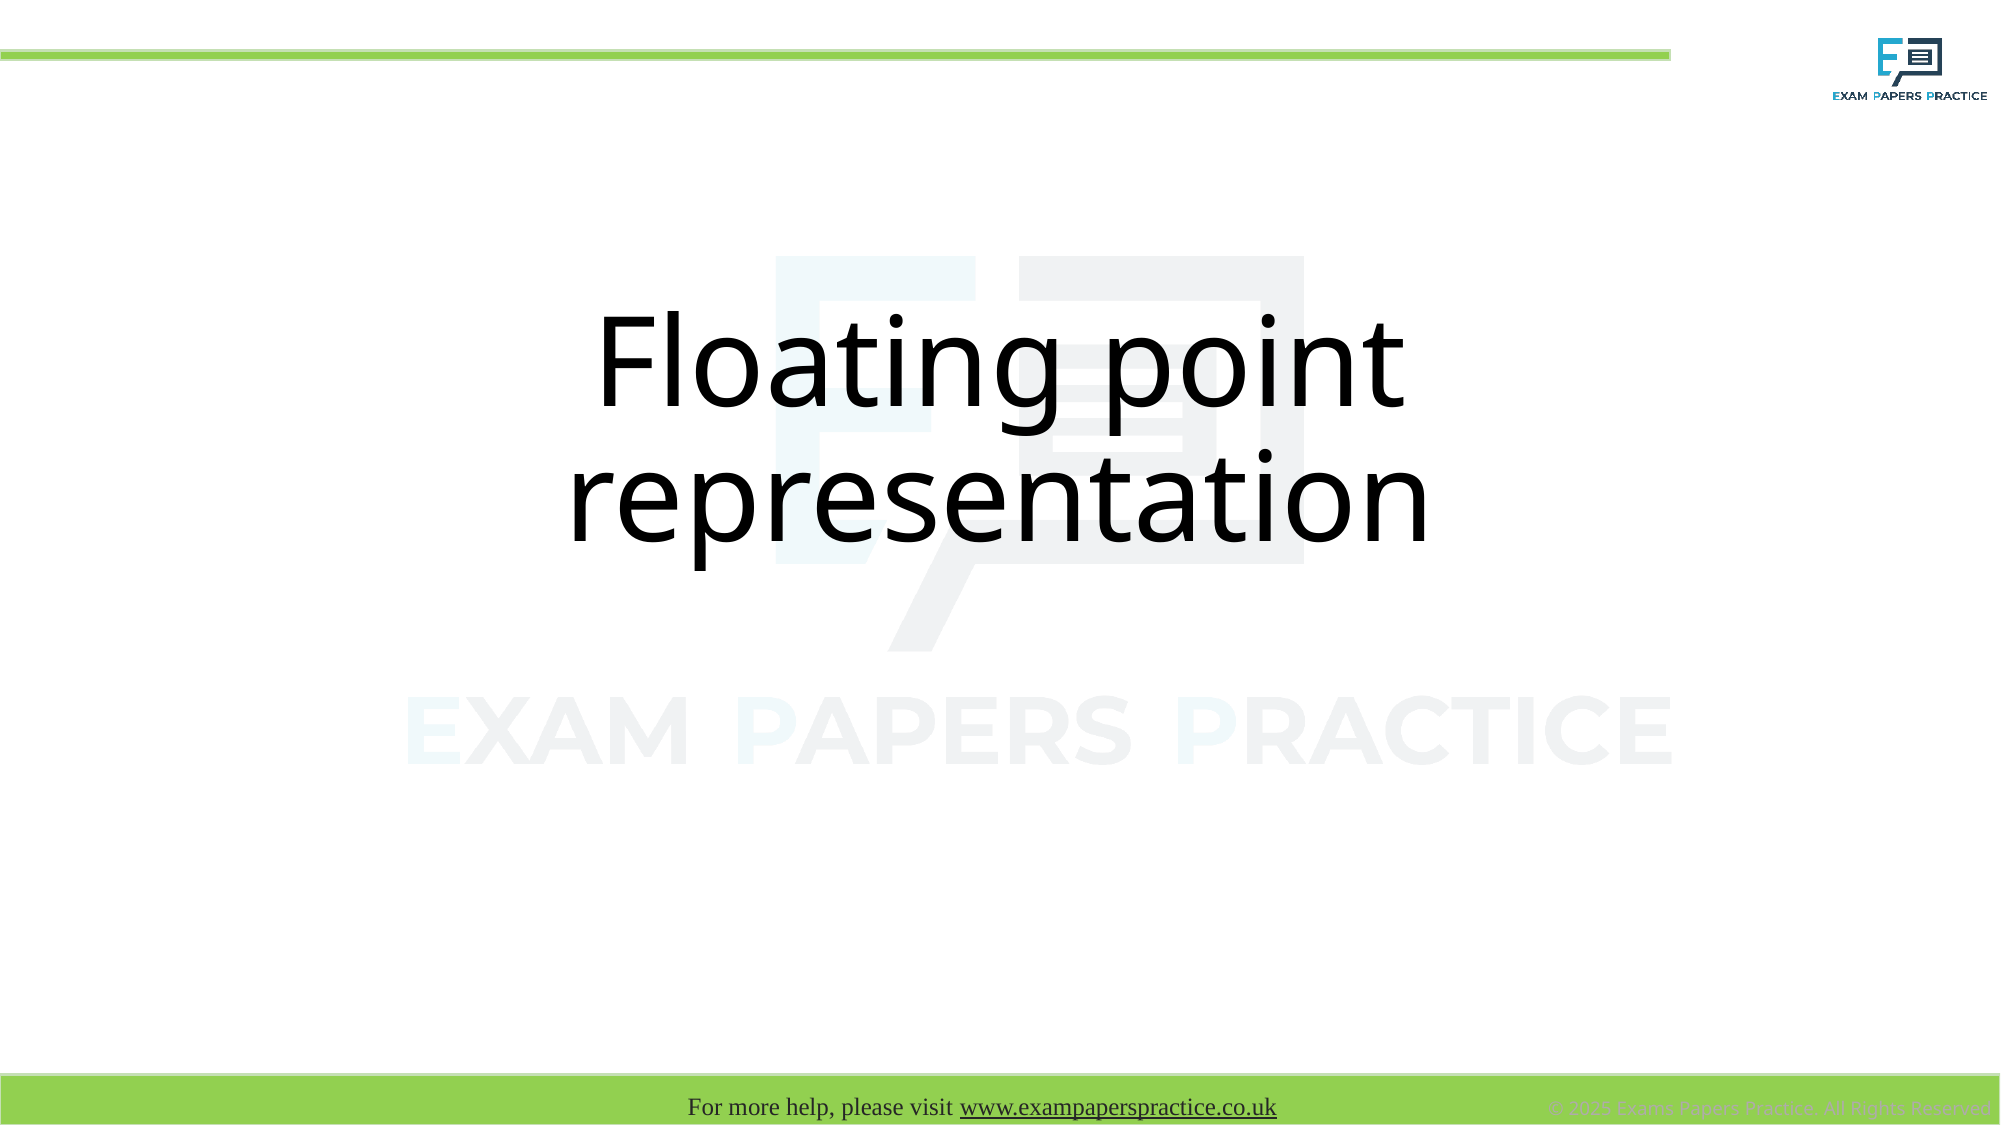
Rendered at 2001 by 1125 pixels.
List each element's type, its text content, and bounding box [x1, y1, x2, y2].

title Floating point representation [249, 184, 1750, 576]
